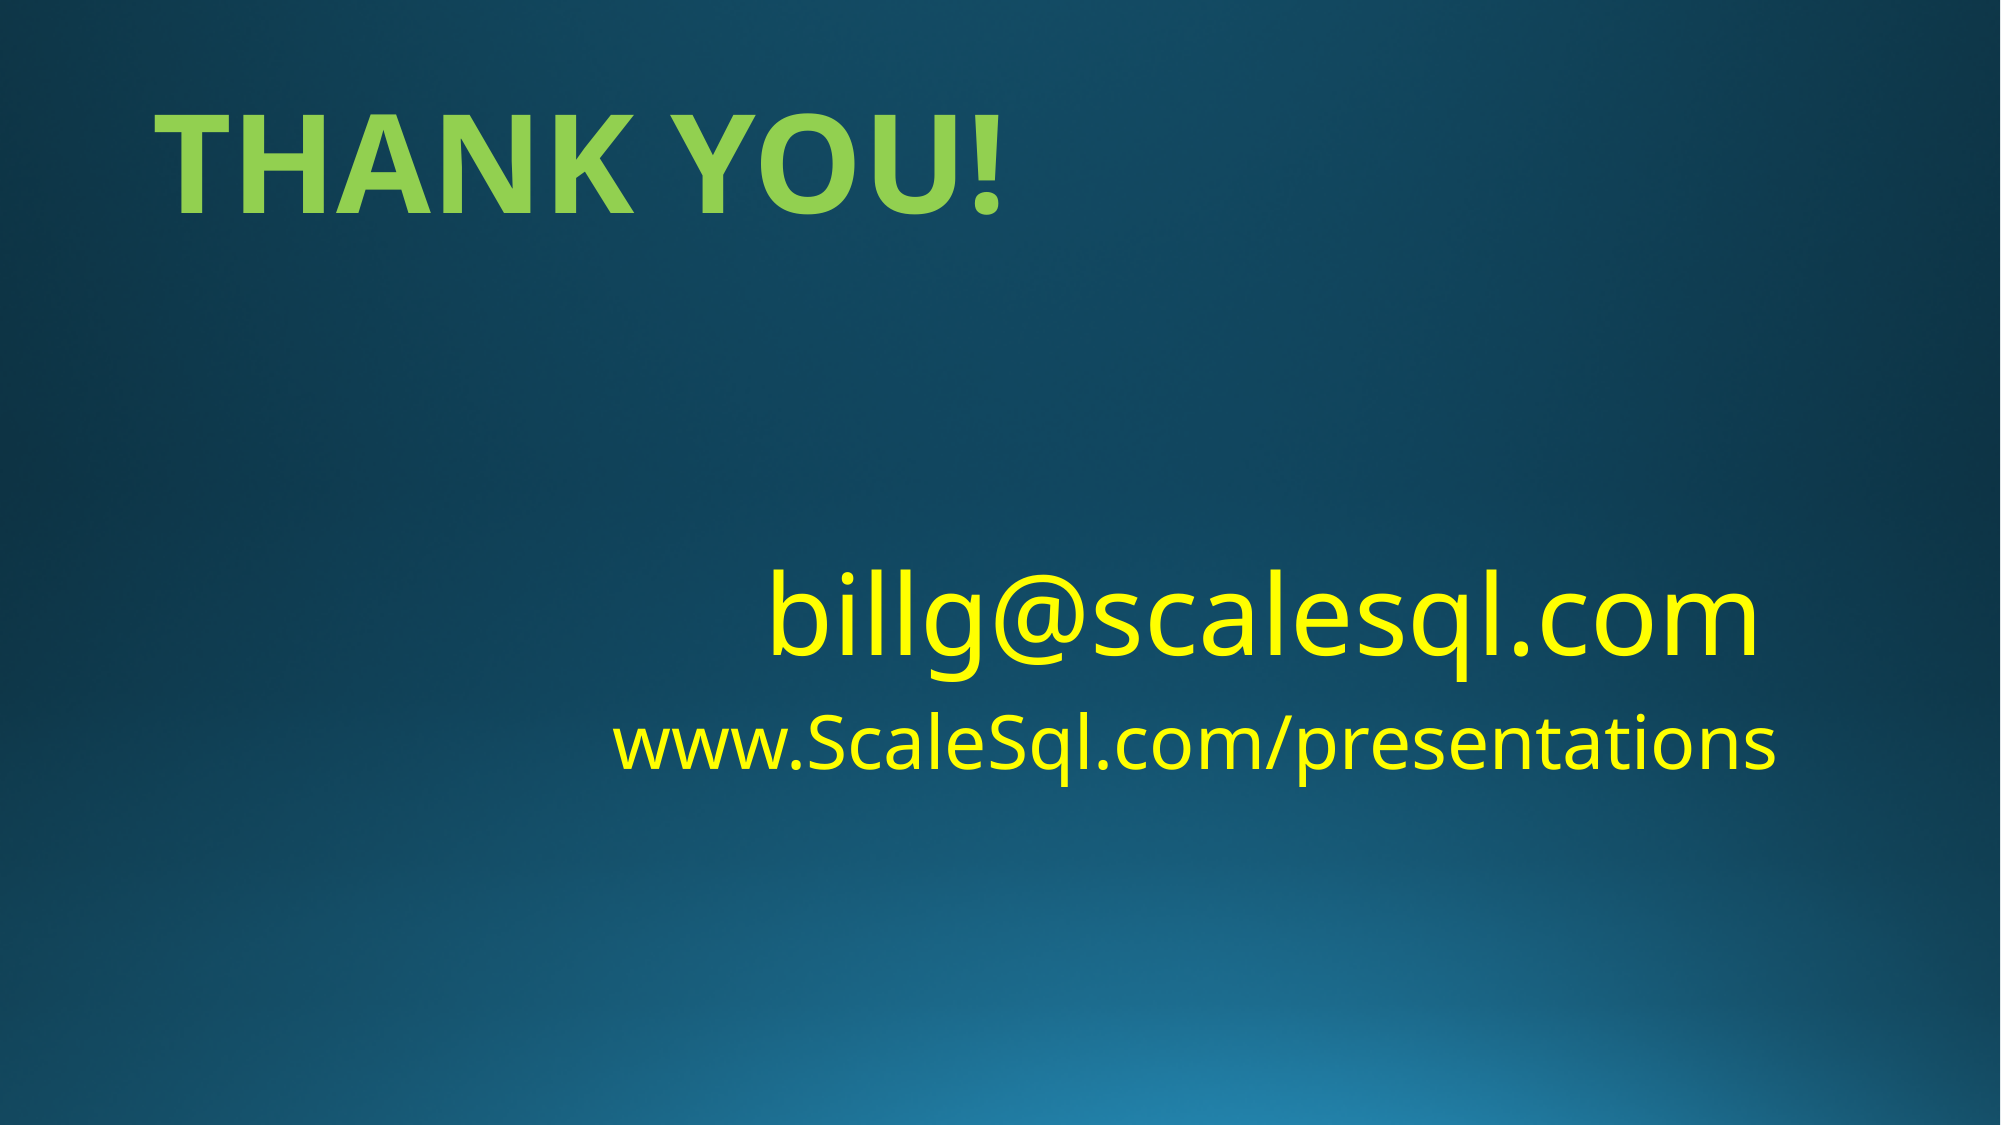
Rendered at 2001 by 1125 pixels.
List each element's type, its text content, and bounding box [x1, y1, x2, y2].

title THANK YOU! [137, 59, 1863, 278]
text_box billg@scalesql.com [749, 535, 1780, 686]
picture [0, 0, 2001, 1125]
text_box www.ScaleSql.com/presentations [597, 687, 1794, 793]
